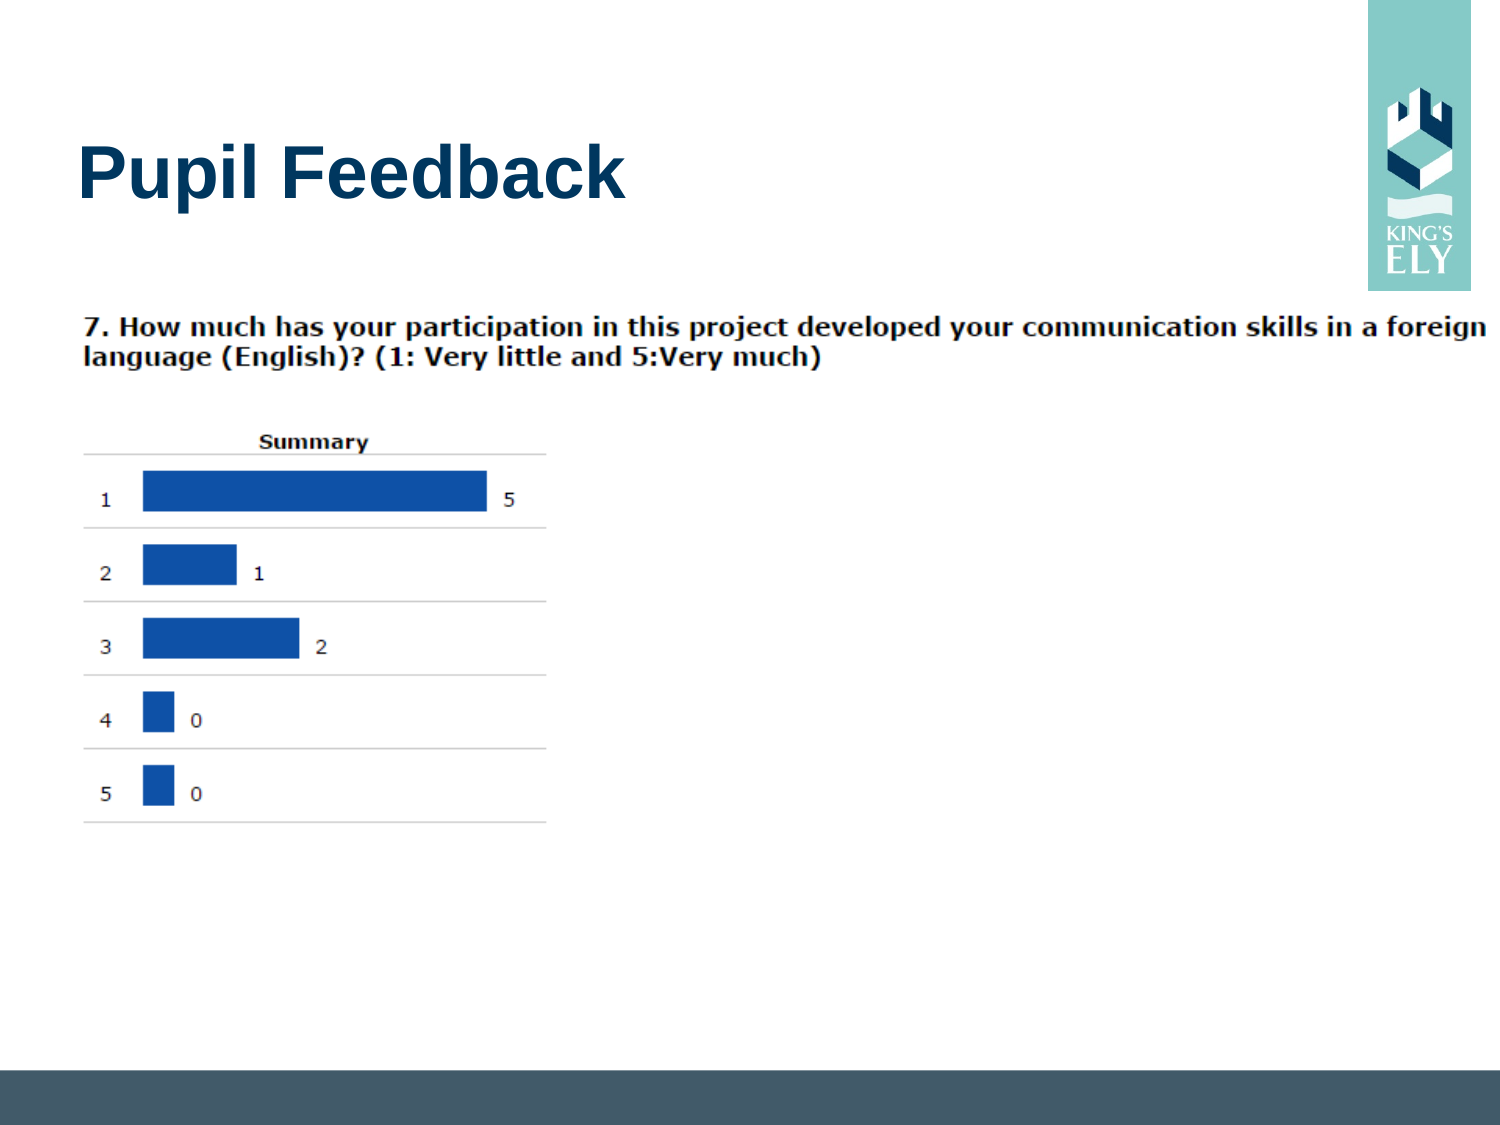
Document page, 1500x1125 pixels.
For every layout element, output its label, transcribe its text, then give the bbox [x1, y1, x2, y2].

picture [62, 302, 1500, 842]
picture [1368, 0, 1471, 291]
title Pupil Feedback [62, 82, 1329, 256]
